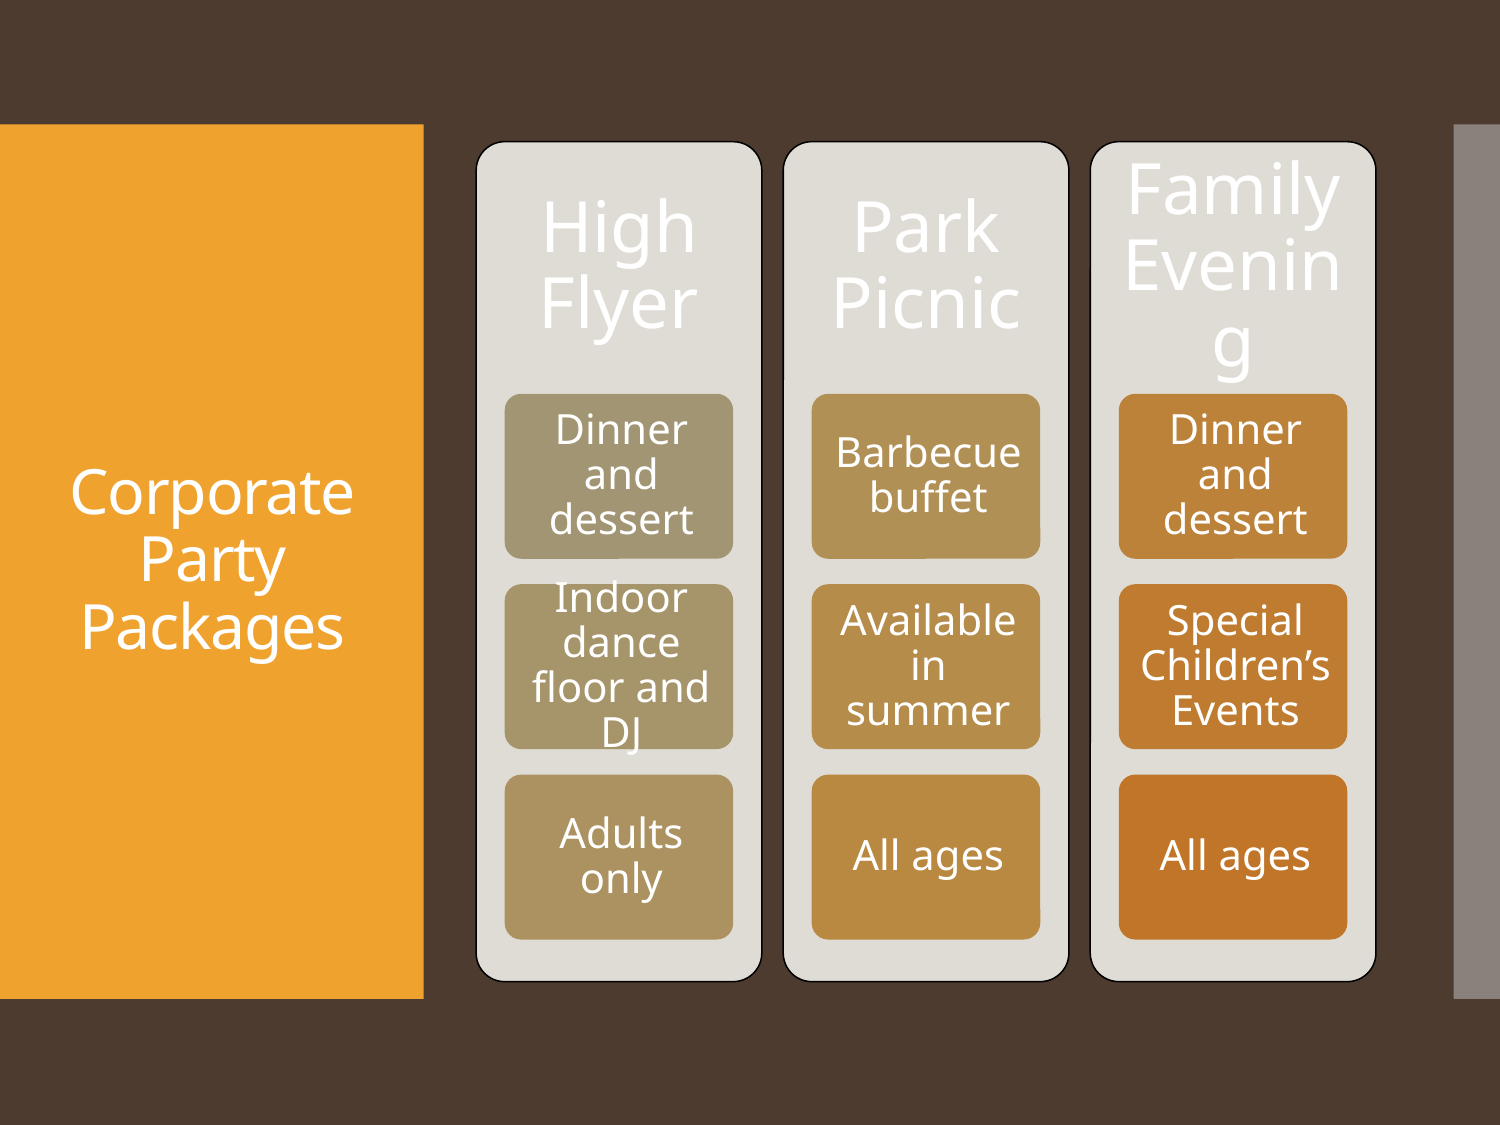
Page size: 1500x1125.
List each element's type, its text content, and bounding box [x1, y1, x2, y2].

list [475, 141, 1377, 982]
title Corporate Party Packages [31, 184, 394, 940]
